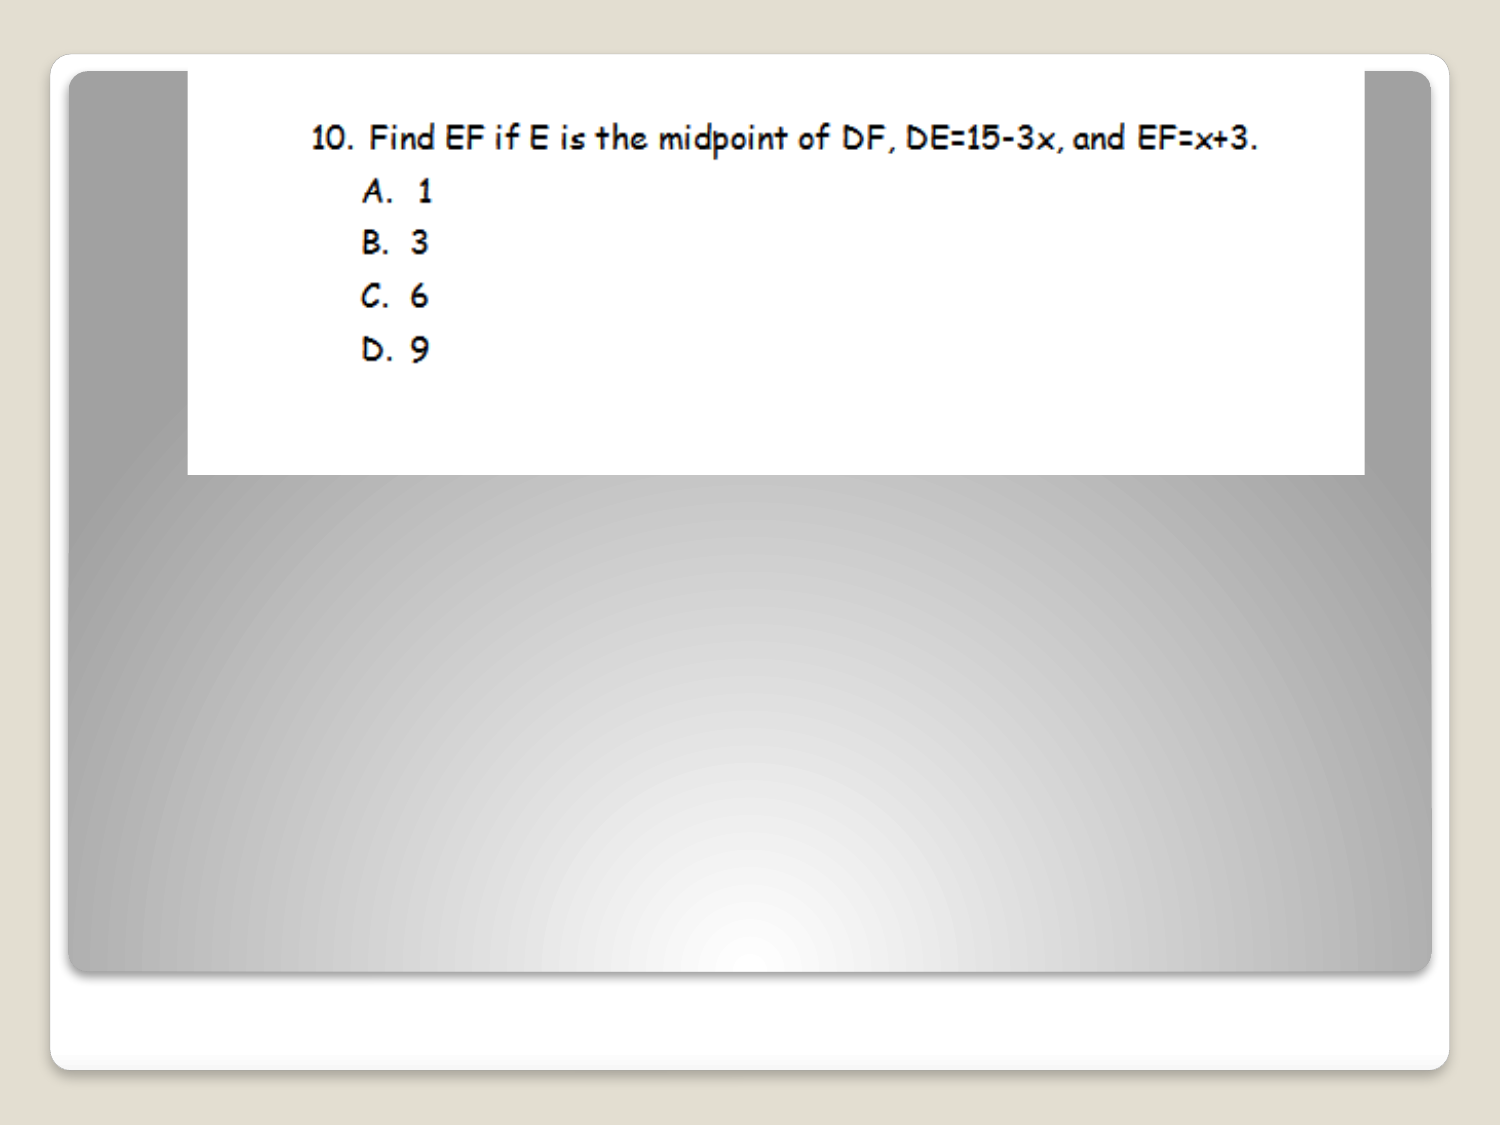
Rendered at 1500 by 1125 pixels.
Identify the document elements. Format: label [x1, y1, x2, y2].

list [187, 62, 1365, 476]
